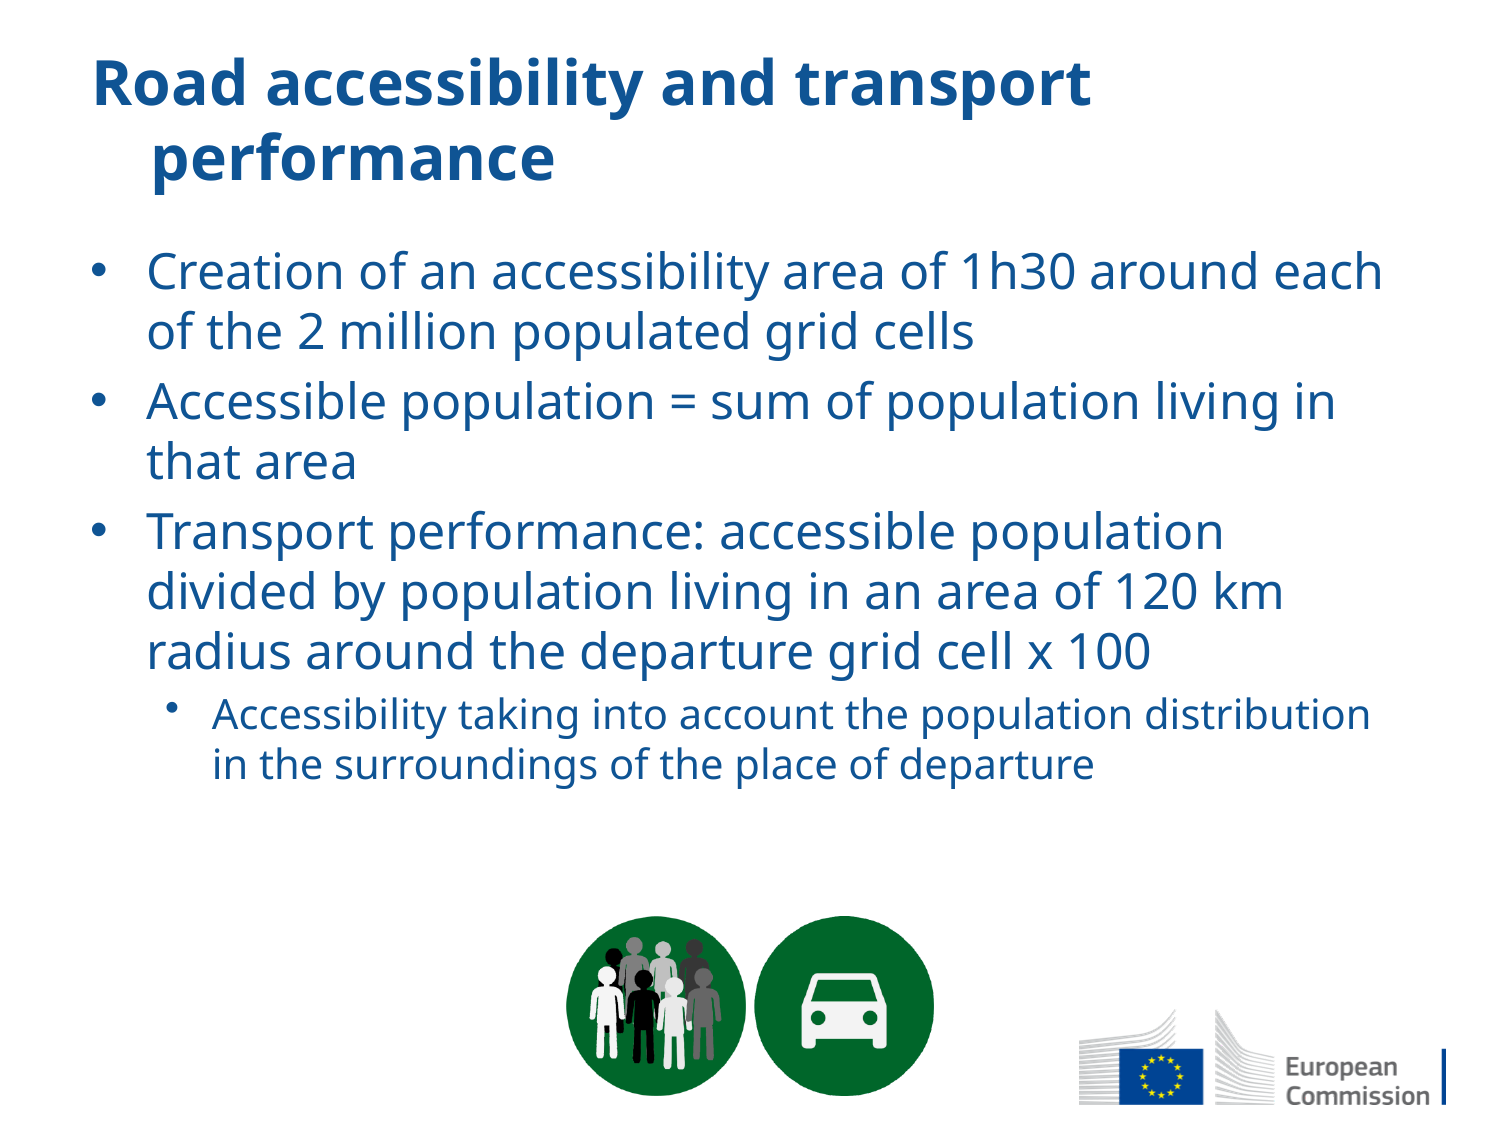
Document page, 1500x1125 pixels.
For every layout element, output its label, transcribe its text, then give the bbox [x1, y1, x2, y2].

list Creation of an accessibility area of 1h30 around each of the 2 million populated grid cells Accessible population = sum of population living in that area Transport performance: accessible population divided by population living in an area of 120 km radius around the departure grid cell x 100 Accessibility taking into account the population distribution in the surroundings of the place of departure [75, 231, 1425, 988]
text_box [566, 916, 934, 1096]
title Road accessibility and transport performance [76, 41, 1427, 195]
picture [1078, 1008, 1447, 1106]
